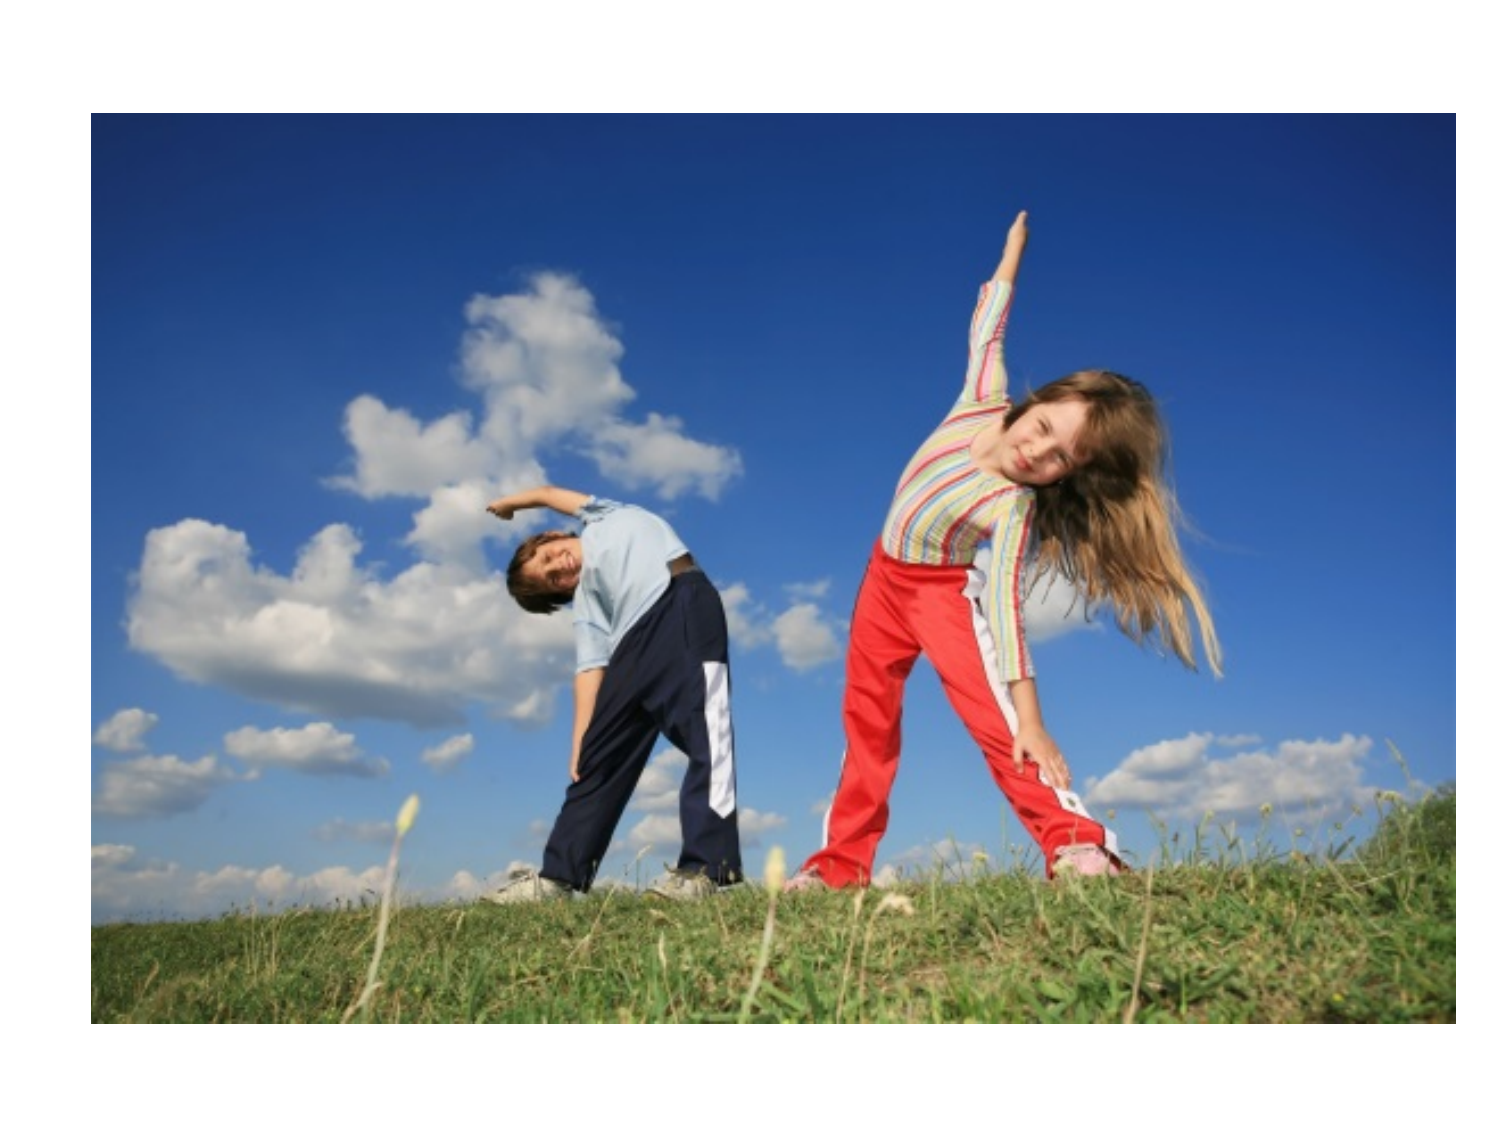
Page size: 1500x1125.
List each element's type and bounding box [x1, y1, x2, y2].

picture [90, 113, 1456, 1024]
